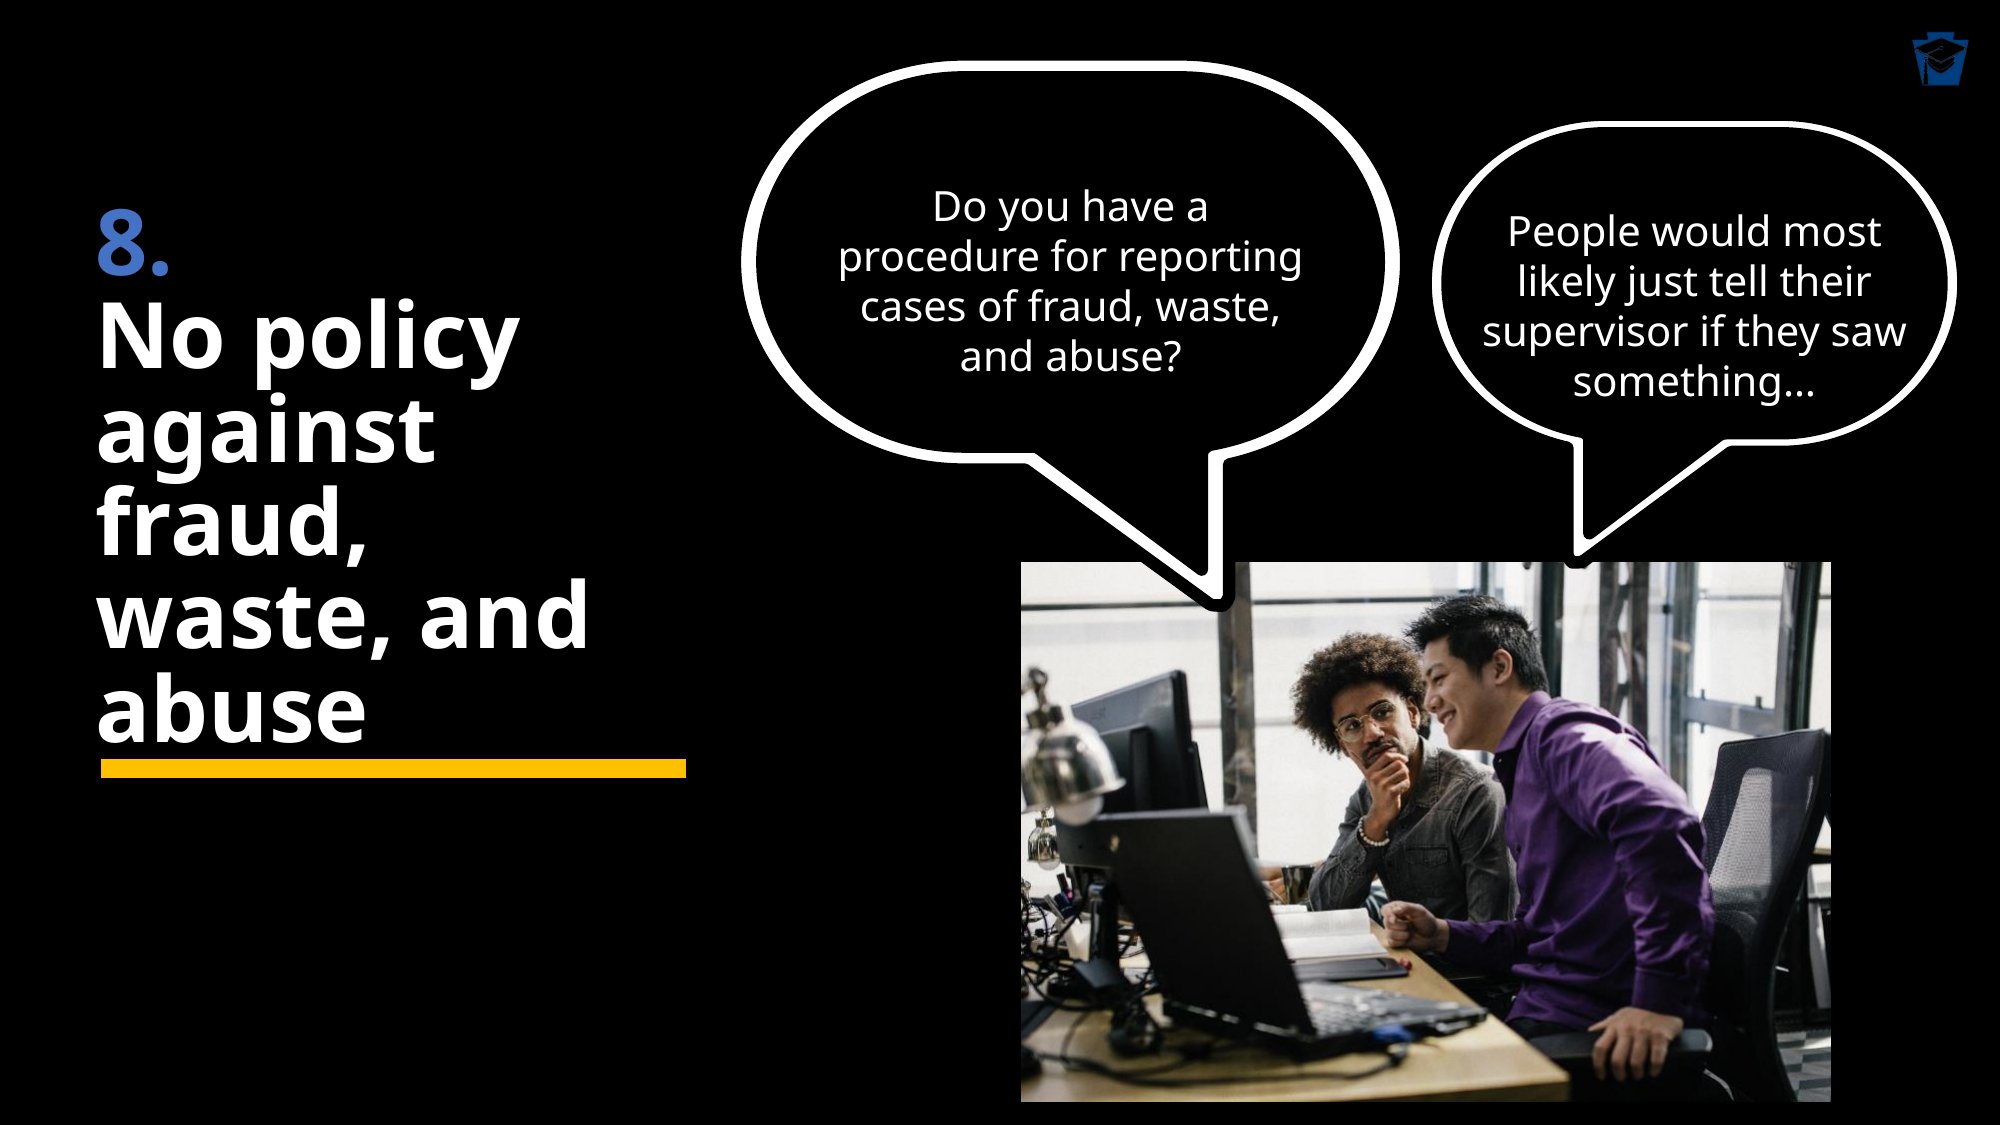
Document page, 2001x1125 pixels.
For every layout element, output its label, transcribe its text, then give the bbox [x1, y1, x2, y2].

text_box [1425, 114, 1964, 385]
text_box Do you have a procedure for reporting cases of fraud, waste, and abuse? [821, 171, 1320, 387]
text_box [1491, 413, 1897, 562]
text_box People would most likely just tell their supervisor if they saw something… [1462, 197, 1927, 413]
text_box [734, 54, 1407, 562]
picture [1020, 562, 1831, 1102]
picture [1904, 21, 1977, 93]
title 8. No policy against fraud, waste, and abuse [80, 192, 708, 769]
